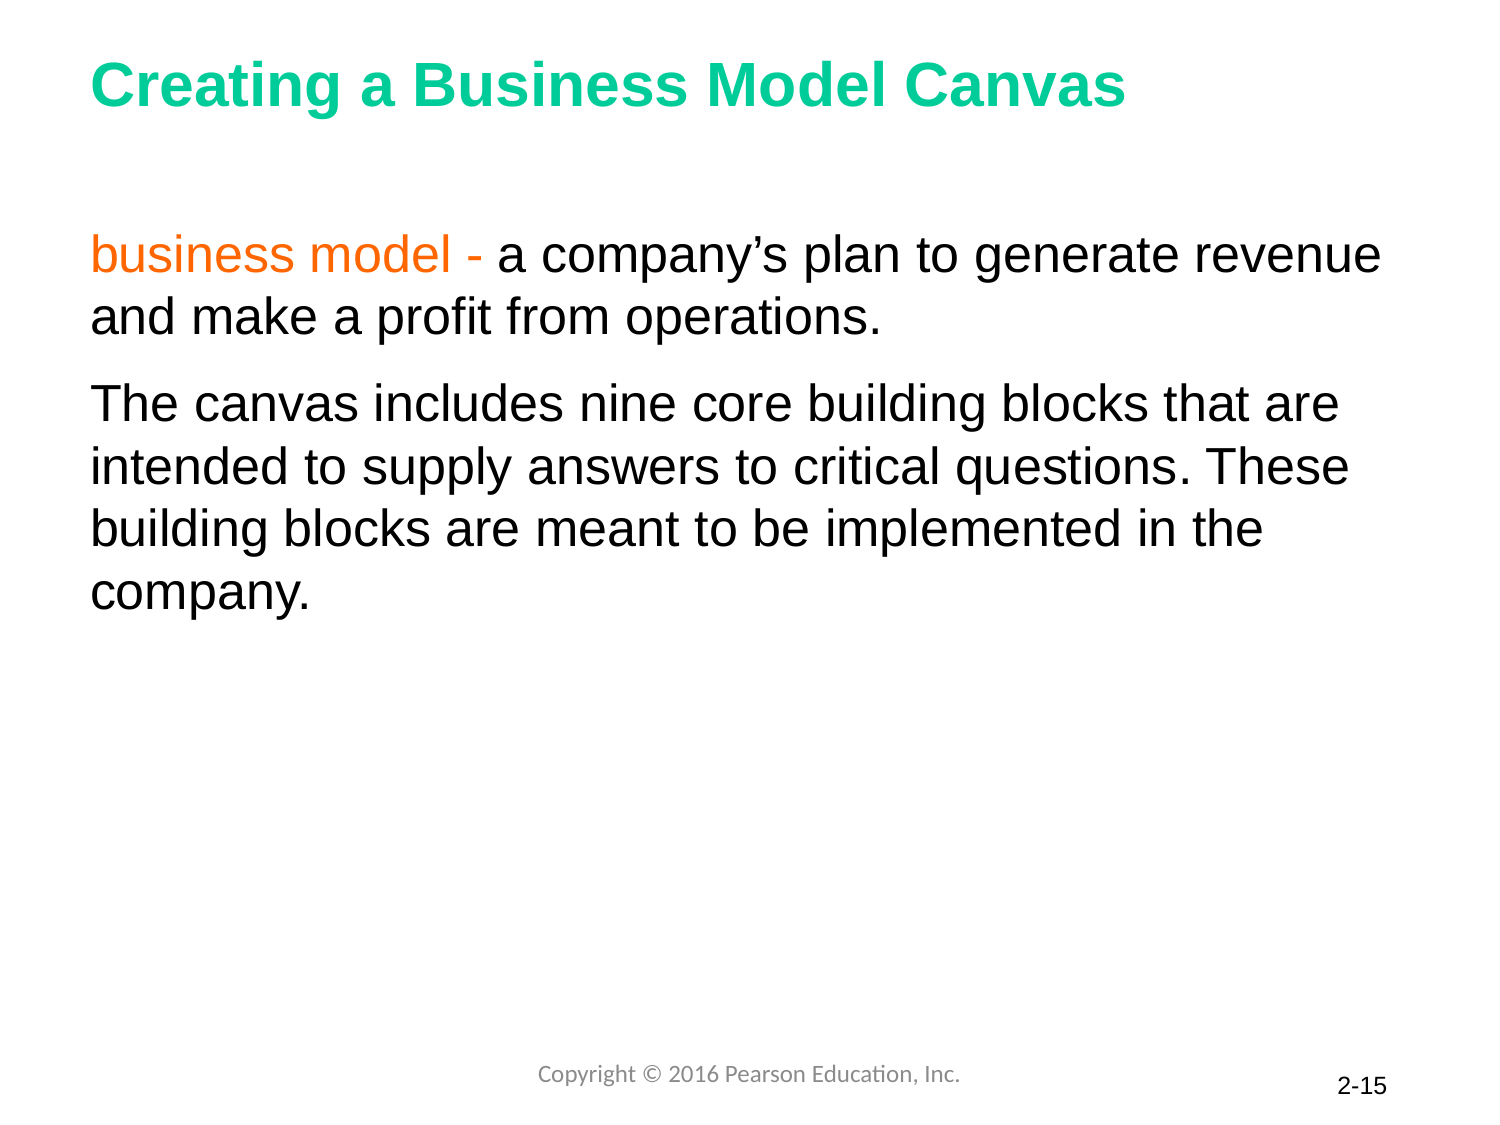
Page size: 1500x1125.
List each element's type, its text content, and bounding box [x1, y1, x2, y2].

footer Copyright © 2016 Pearson Education, Inc. [512, 1042, 988, 1103]
list business model - a company’s plan to generate revenue and make a profit from operations. The canvas includes nine core building blocks that are intended to supply answers to critical questions. These building blocks are meant to be implemented in the company. [75, 212, 1425, 955]
title Creating a Business Model Canvas [75, 0, 1425, 175]
